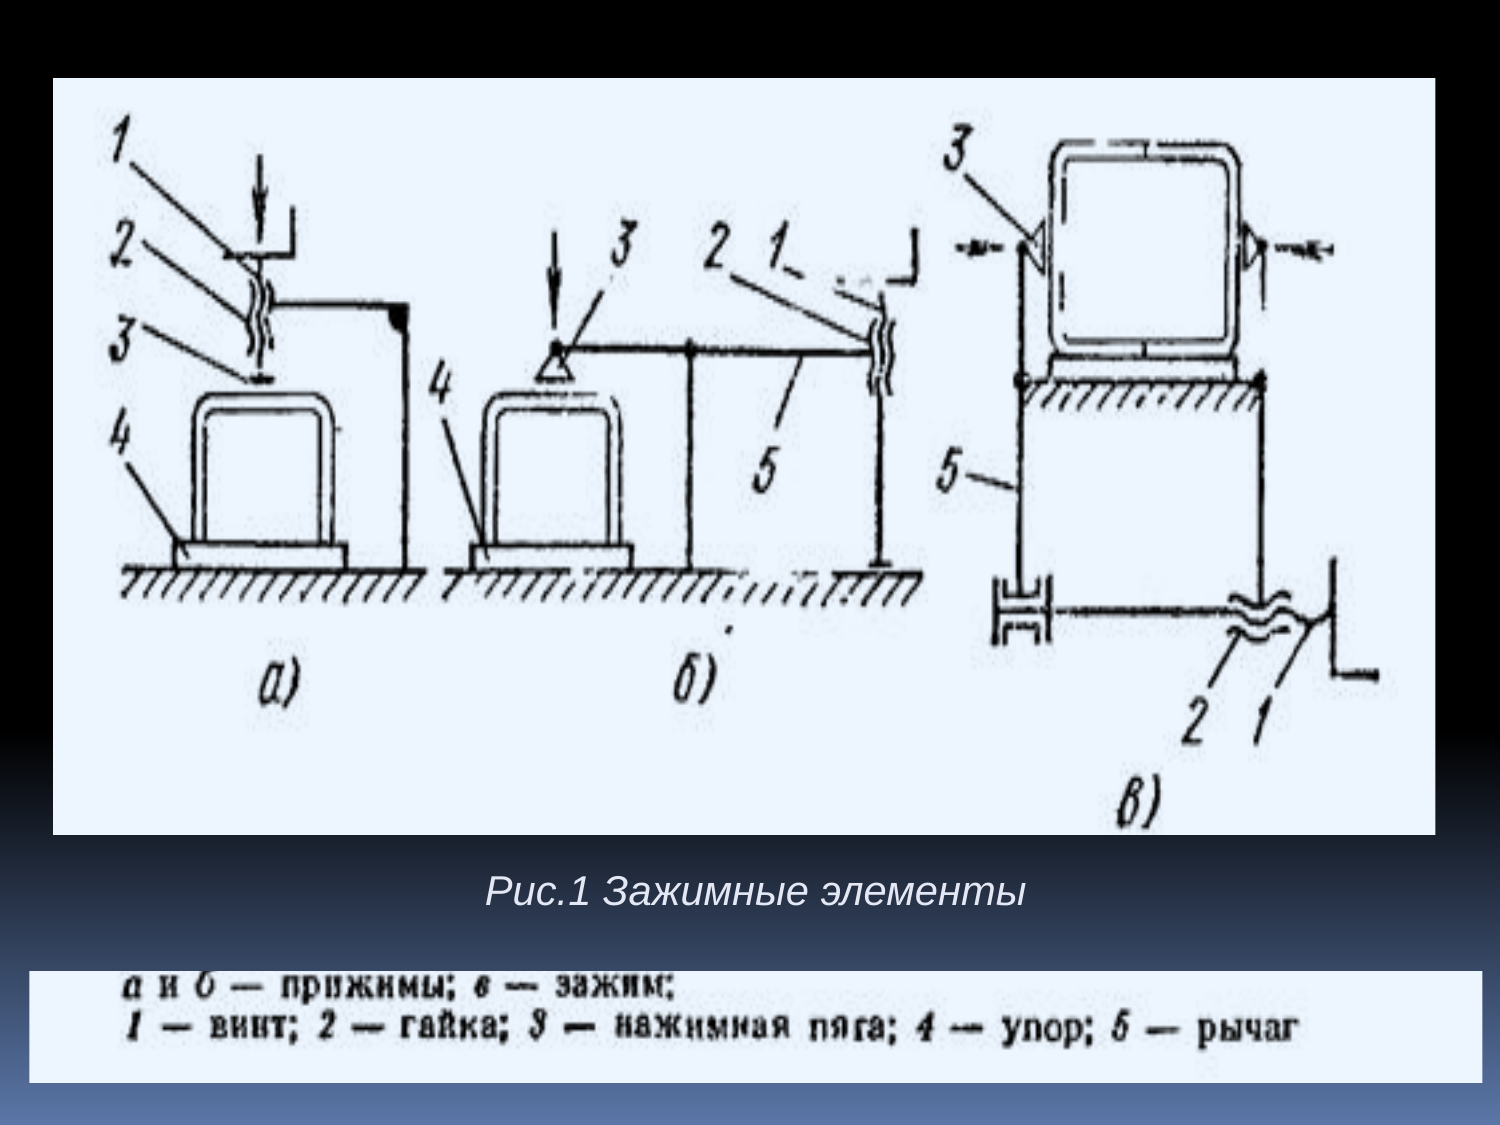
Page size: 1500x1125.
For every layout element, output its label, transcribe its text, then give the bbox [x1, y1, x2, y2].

text_box Рис.1 Зажимные элементы [469, 856, 1042, 922]
picture [52, 77, 1436, 835]
picture [28, 971, 1483, 1083]
